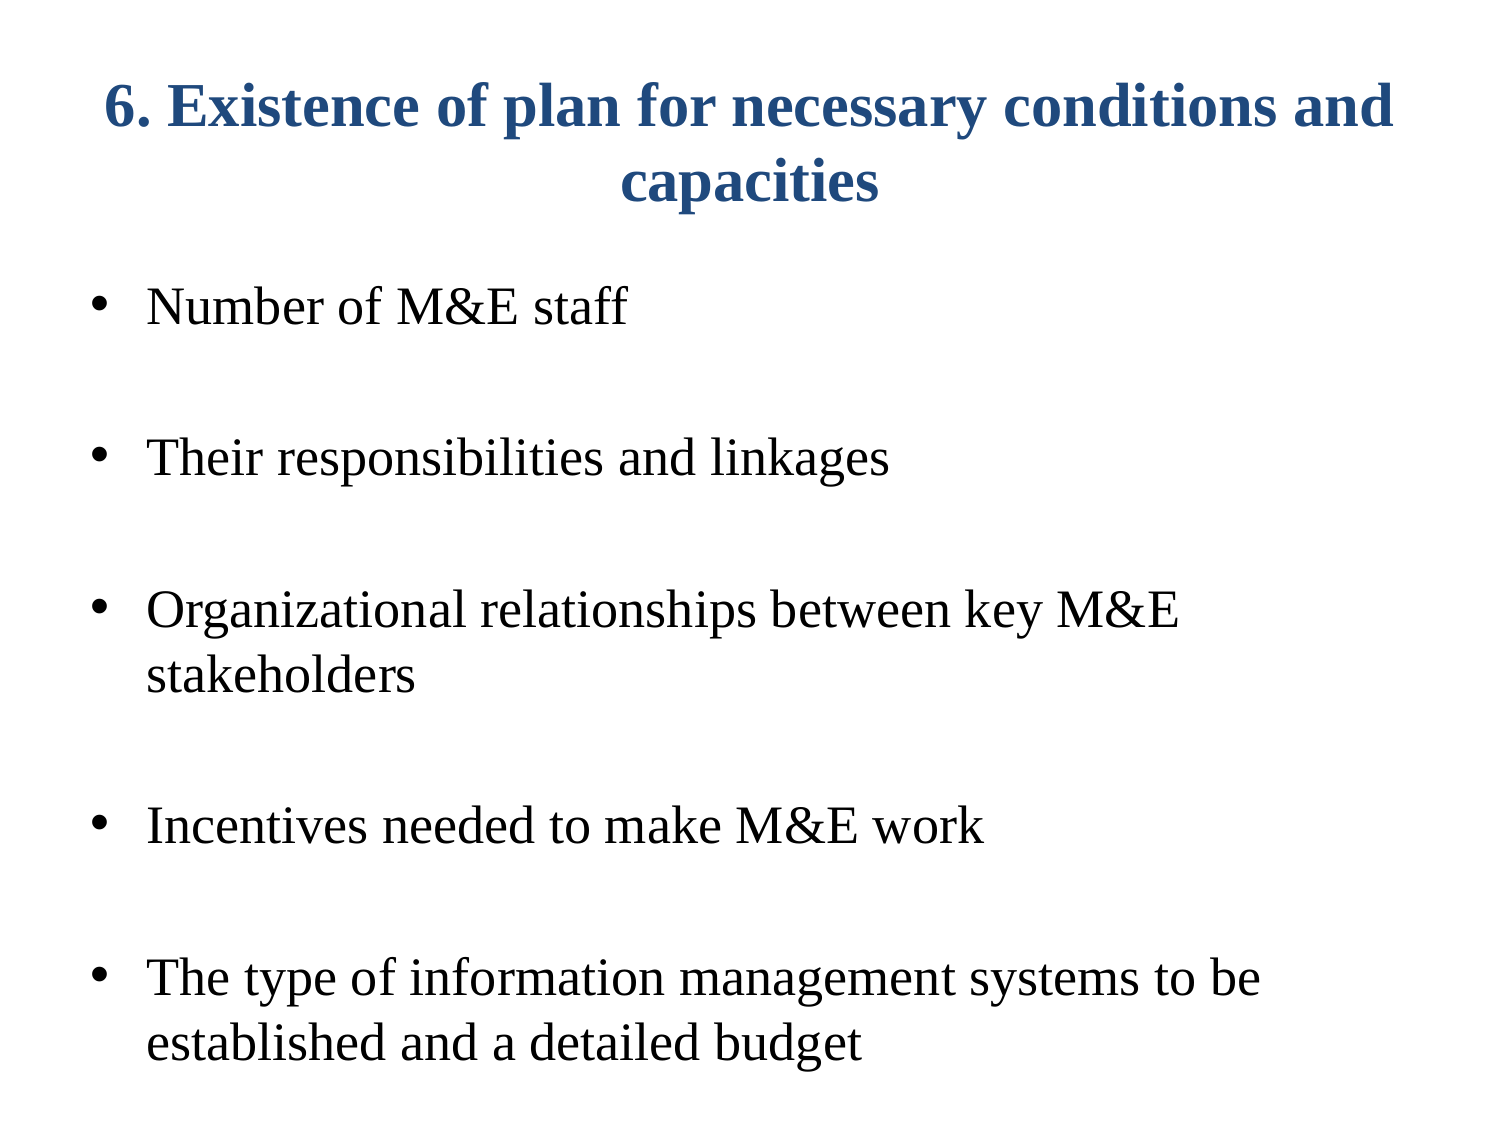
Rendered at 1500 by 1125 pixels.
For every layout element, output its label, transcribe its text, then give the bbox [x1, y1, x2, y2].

title 6. Existence of plan for necessary conditions and capacities [74, 44, 1426, 233]
list Number of M&E staff Their responsibilities and linkages Organizational relationships between key M&E stakeholders Incentives needed to make M&E work The type of information management systems to be established and a detailed budget [74, 262, 1426, 1006]
